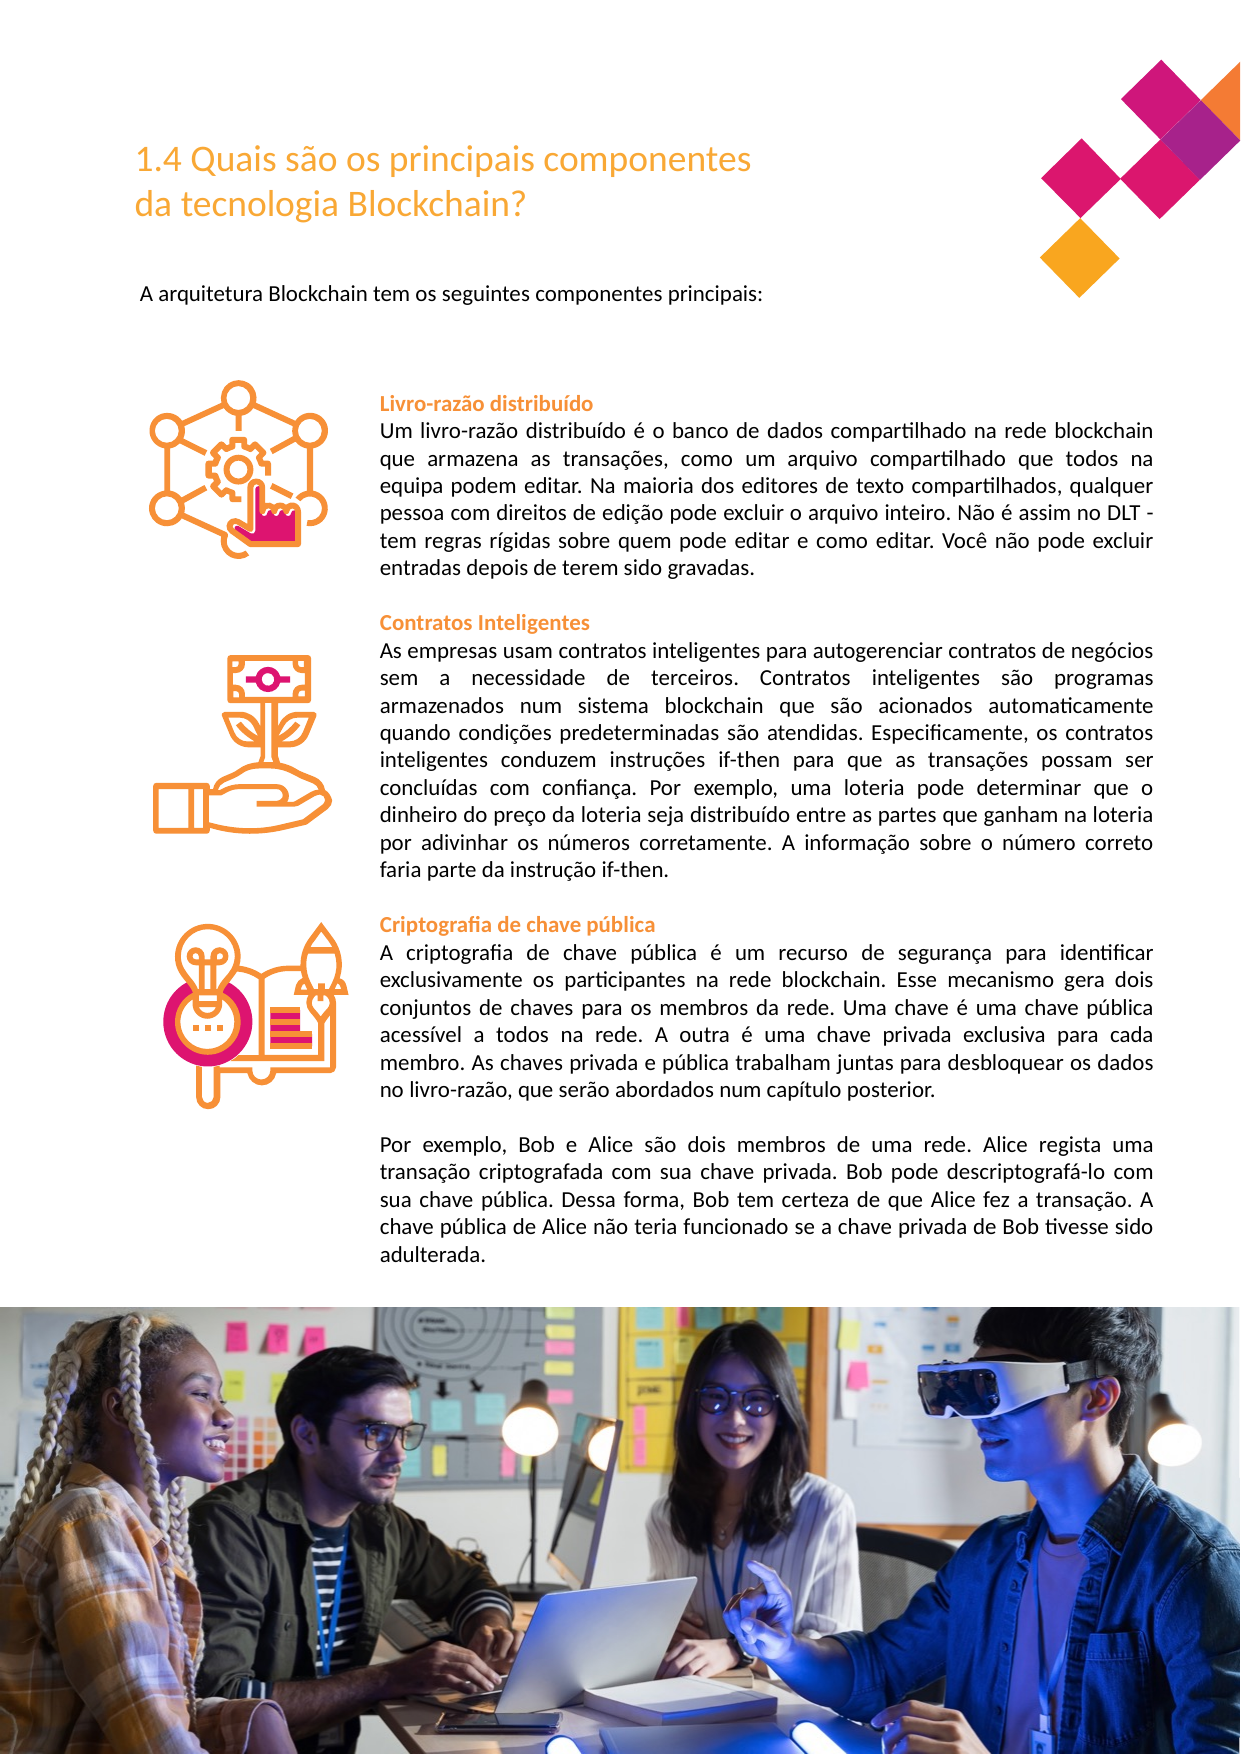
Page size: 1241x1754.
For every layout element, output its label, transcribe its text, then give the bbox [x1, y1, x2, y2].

text_box Livro-razão distribuído Um livro-razão distribuído é o banco de dados compartilhado na rede blockchain que armazena as transações, como um arquivo compartilhado que todos na equipa podem editar. Na maioria dos editores de texto compartilhados, qualquer pessoa com direitos de edição pode excluir o arquivo inteiro. Não é assim no DLT - tem regras rígidas sobre quem pode editar e como editar. Você não pode excluir entradas depois de terem sido gravadas. Contratos Inteligentes As empresas usam contratos inteligentes para autogerenciar contratos de negócios sem a necessidade de terceiros. Contratos inteligentes são programas armazenados num sistema blockchain que são acionados automaticamente quando condições predeterminadas são atendidas. Especificamente, os contratos inteligentes conduzem instruções if-then para que as transações possam ser concluídas com confiança. Por exemplo, uma loteria pode determinar que o dinheiro do preço da loteria seja distribuído entre as partes que ganham na loteria por adivinhar os números corretamente. A informação sobre o número correto faria parte da instrução if-then. Criptografia de chave pública A criptografia de chave pública é um recurso de segurança para identificar exclusivamente os participantes na rede blockchain. Esse mecanismo gera dois conjuntos de chaves para os membros da rede. Uma chave é uma chave pública acessível a todos na rede. A outra é uma chave privada exclusiva para cada membro. As chaves privada e pública trabalham juntas para desbloquear os dados no livro-razão, que serão abordados num capítulo posterior. Por exemplo, Bob e Alice são dois membros de uma rede. Alice regista uma transação criptografada com sua chave privada. Bob pode descriptografá-lo com sua chave pública. Dessa forma, Bob tem certeza de que Alice fez a transação. A chave pública de Alice não teria funcionado se a chave privada de Bob tivesse sido adulterada. [364, 380, 1170, 1140]
picture [0, 1307, 1241, 1754]
text_box 1.4 Quais são os principais componentes da tecnologia Blockchain? [119, 126, 798, 233]
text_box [163, 922, 349, 1110]
text_box A arquitetura Blockchain tem os seguintes componentes principais: [124, 270, 1116, 314]
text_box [153, 655, 333, 834]
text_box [148, 380, 329, 559]
